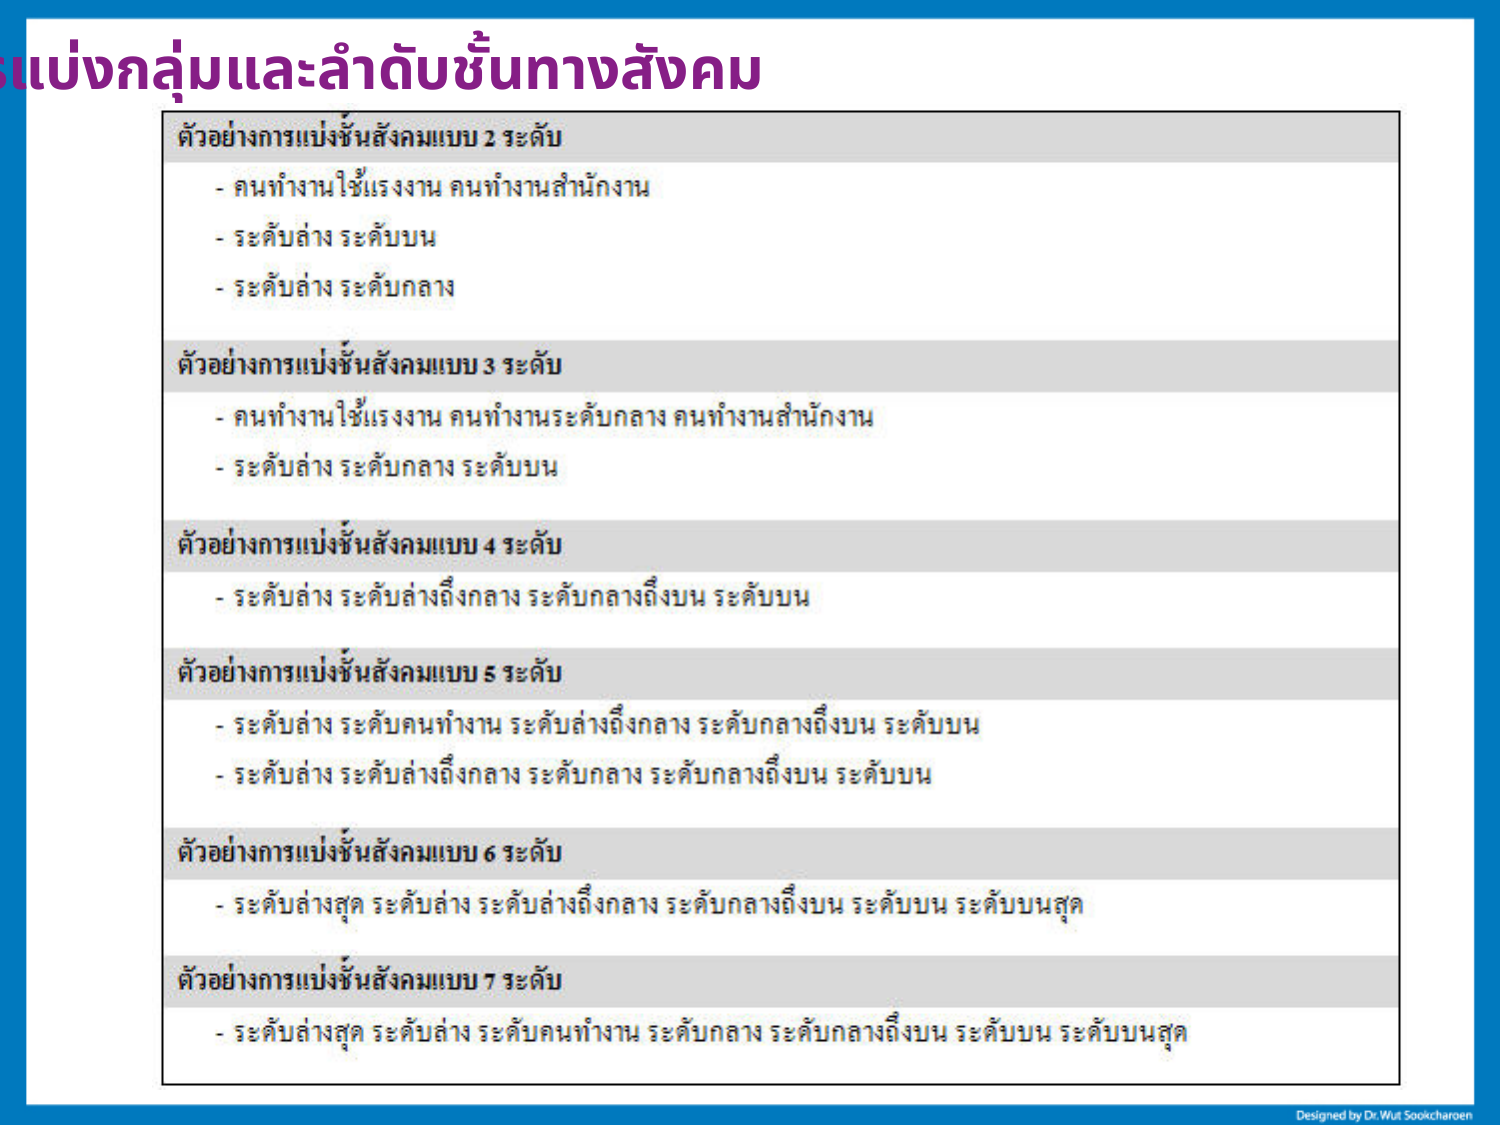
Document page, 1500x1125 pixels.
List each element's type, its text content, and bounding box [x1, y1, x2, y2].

picture [0, 0, 1500, 1125]
text_box การแบ่งกลุ่มและลำดับชั้นทางสังคม [0, 23, 780, 109]
